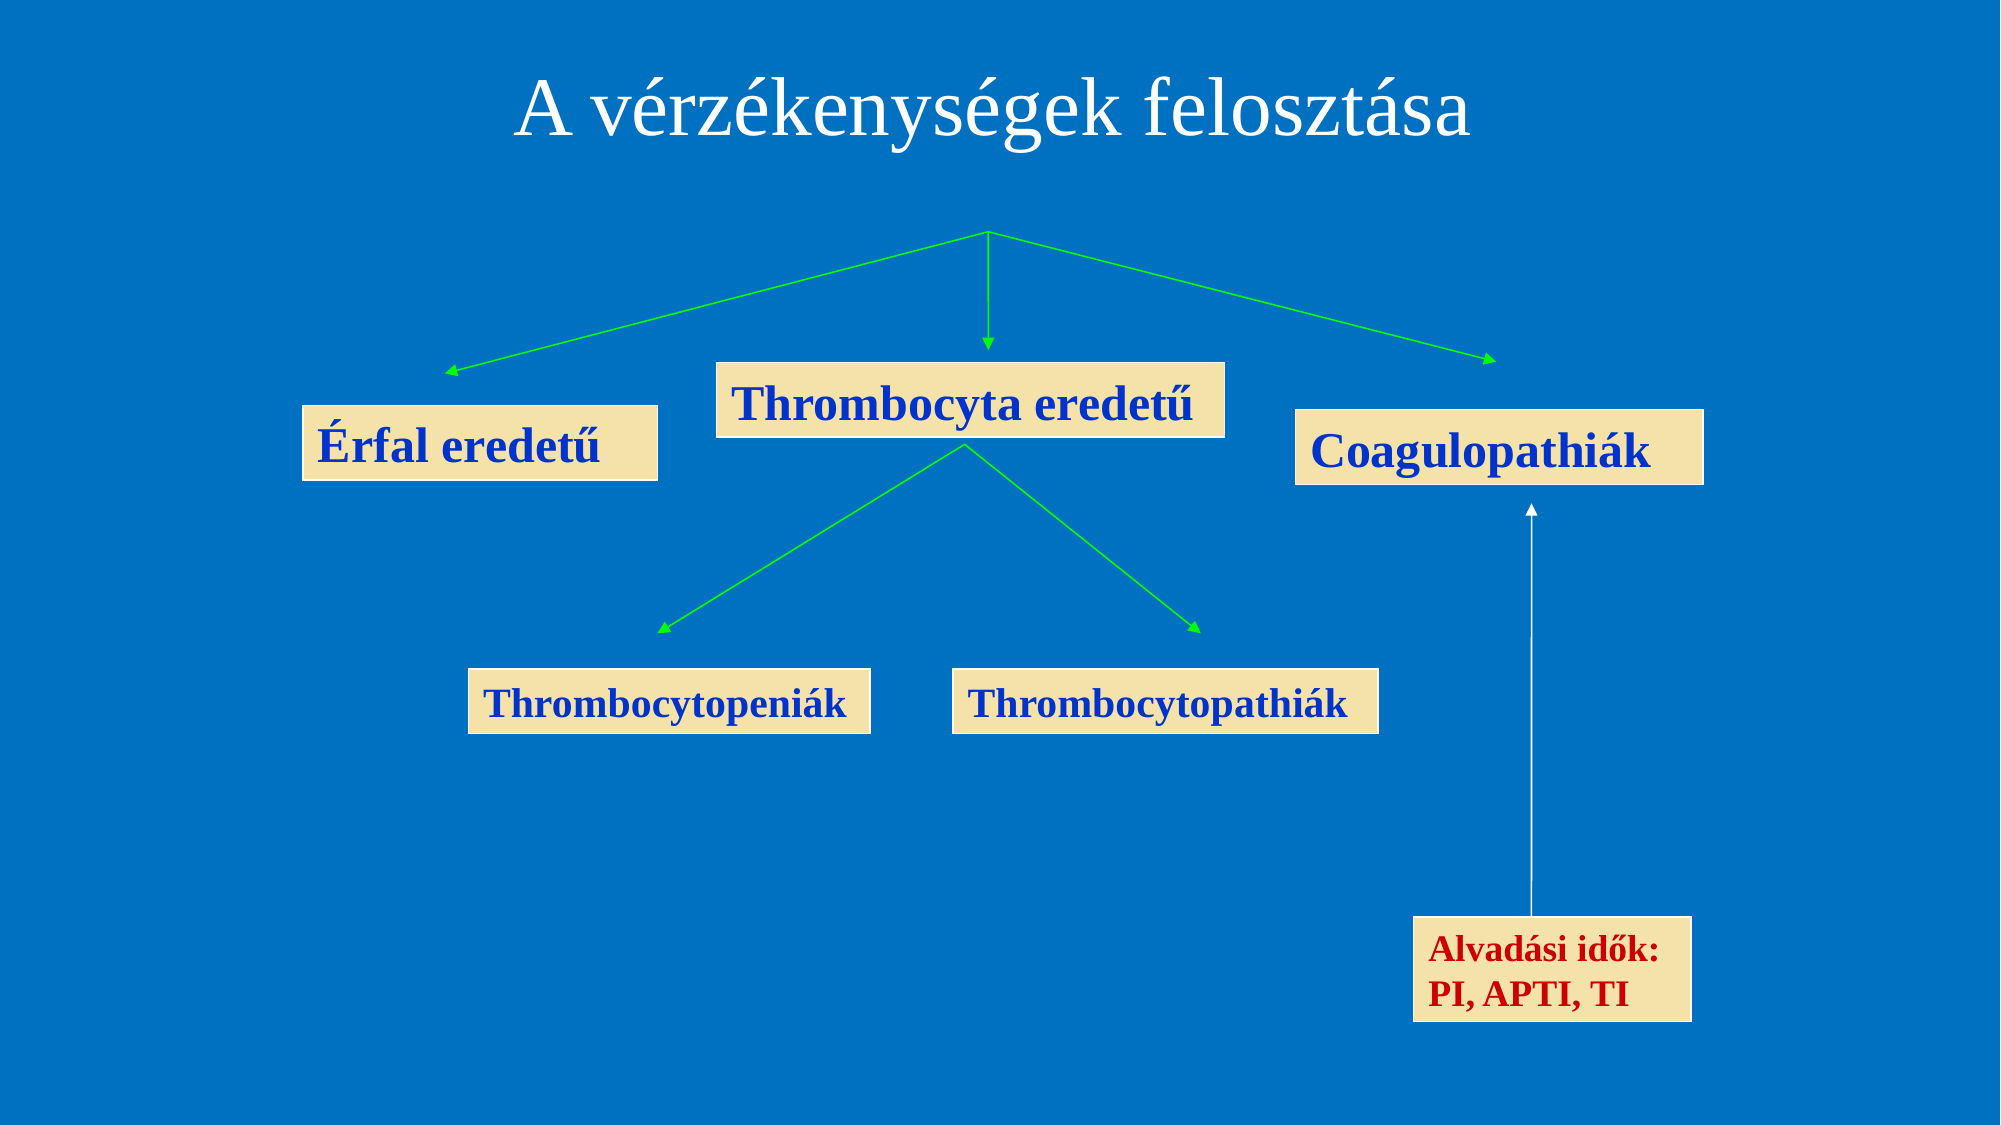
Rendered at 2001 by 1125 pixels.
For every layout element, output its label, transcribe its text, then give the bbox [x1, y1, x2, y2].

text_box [249, 231, 1751, 1012]
title A vérzékenységek felosztása [324, 45, 1662, 208]
